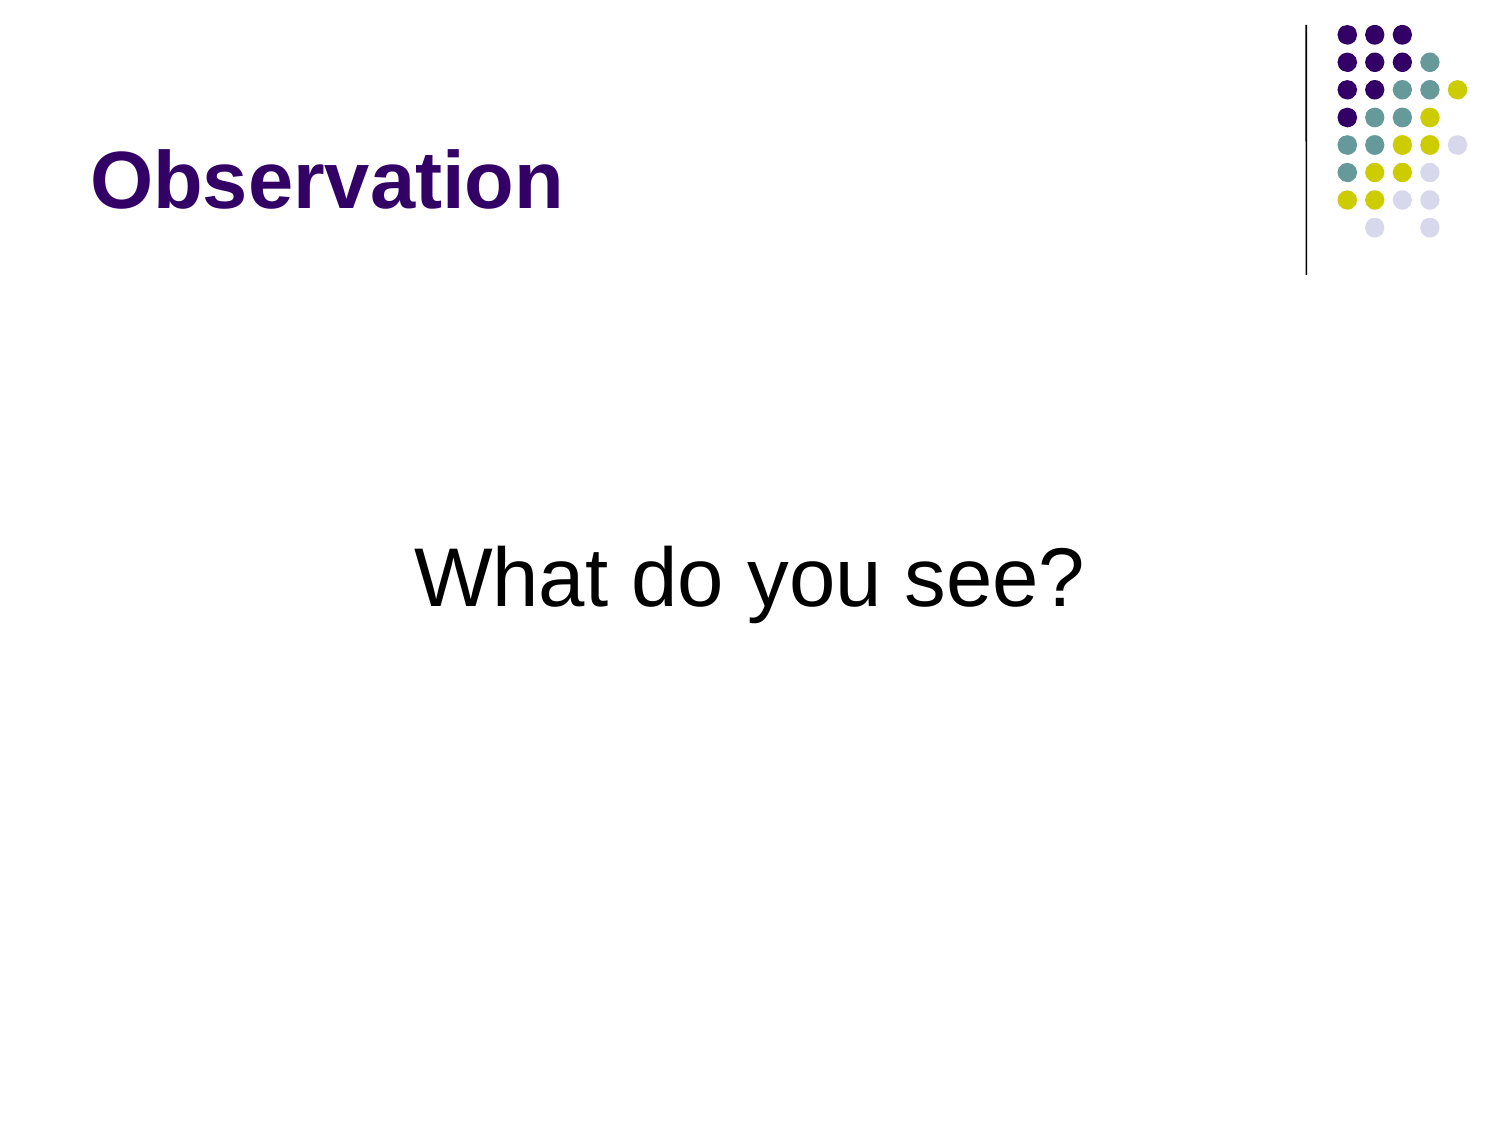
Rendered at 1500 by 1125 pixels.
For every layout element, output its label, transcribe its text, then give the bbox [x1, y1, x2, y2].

title Observation [74, 19, 1313, 233]
list What do you see? [74, 281, 1426, 1006]
